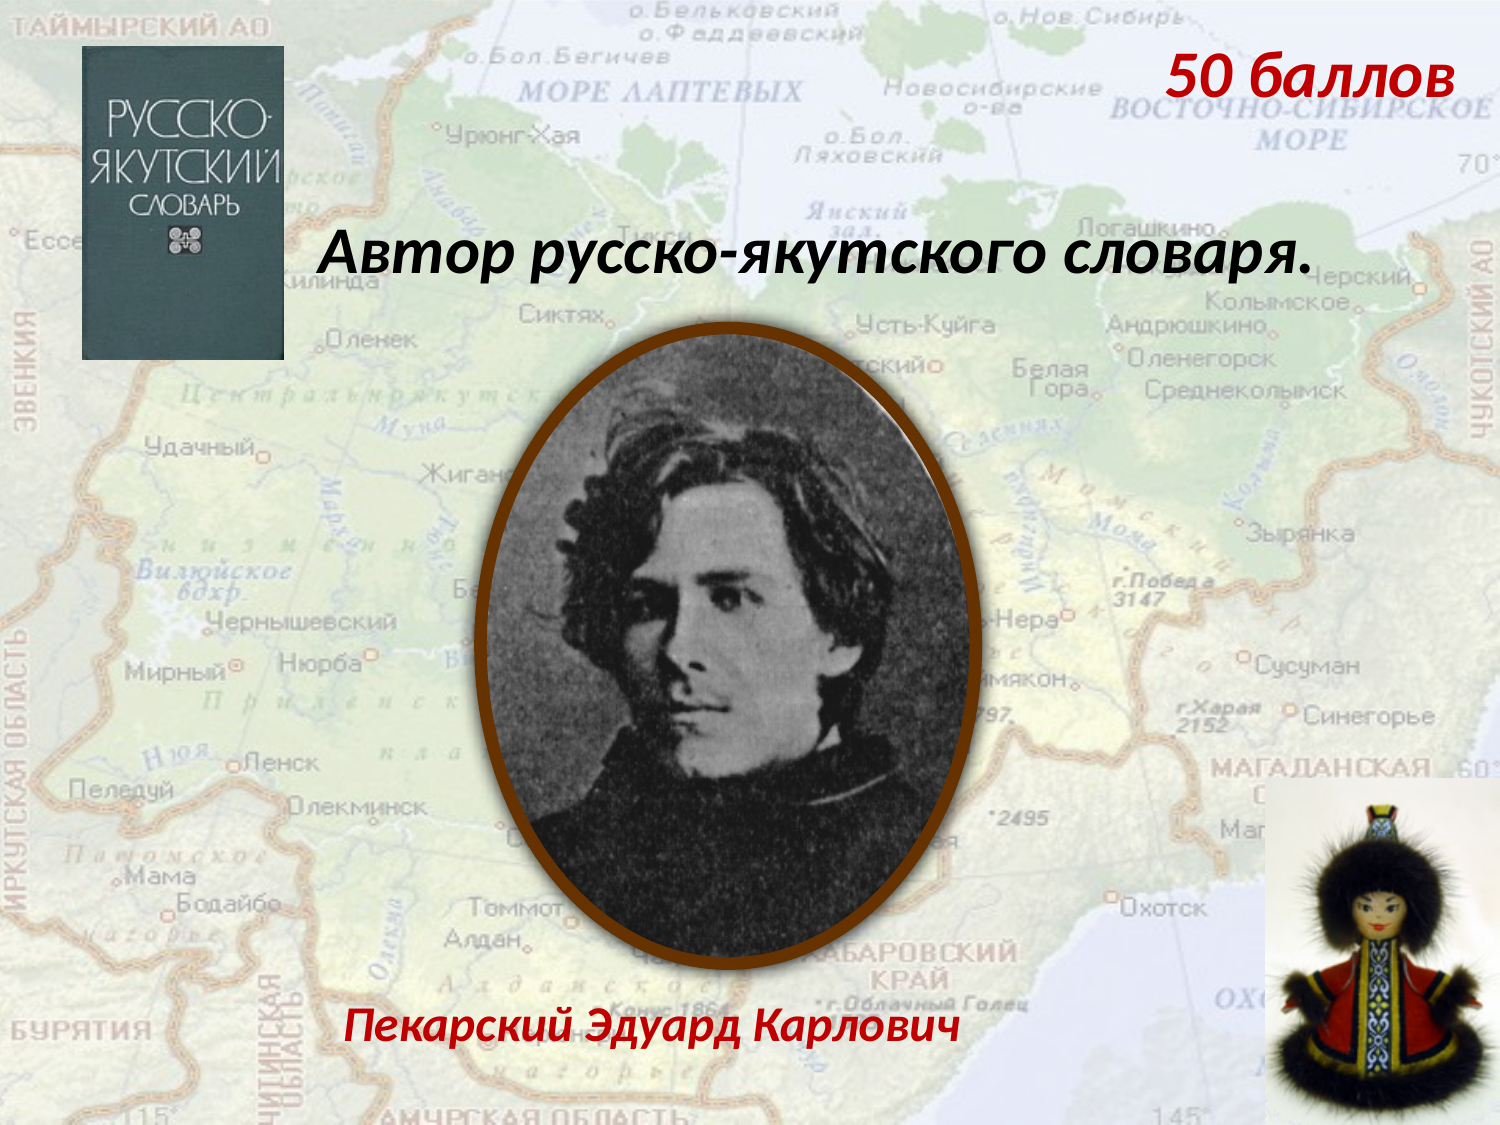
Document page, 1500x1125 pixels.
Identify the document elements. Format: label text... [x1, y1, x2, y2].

picture [1265, 778, 1500, 1125]
text_box Пекарский Эдуард Карлович [316, 984, 1184, 1060]
text_box 50 баллов [1150, 23, 1472, 119]
list Автор русско-якутского словаря. [150, 199, 1500, 382]
picture [480, 327, 976, 964]
picture [81, 46, 284, 360]
